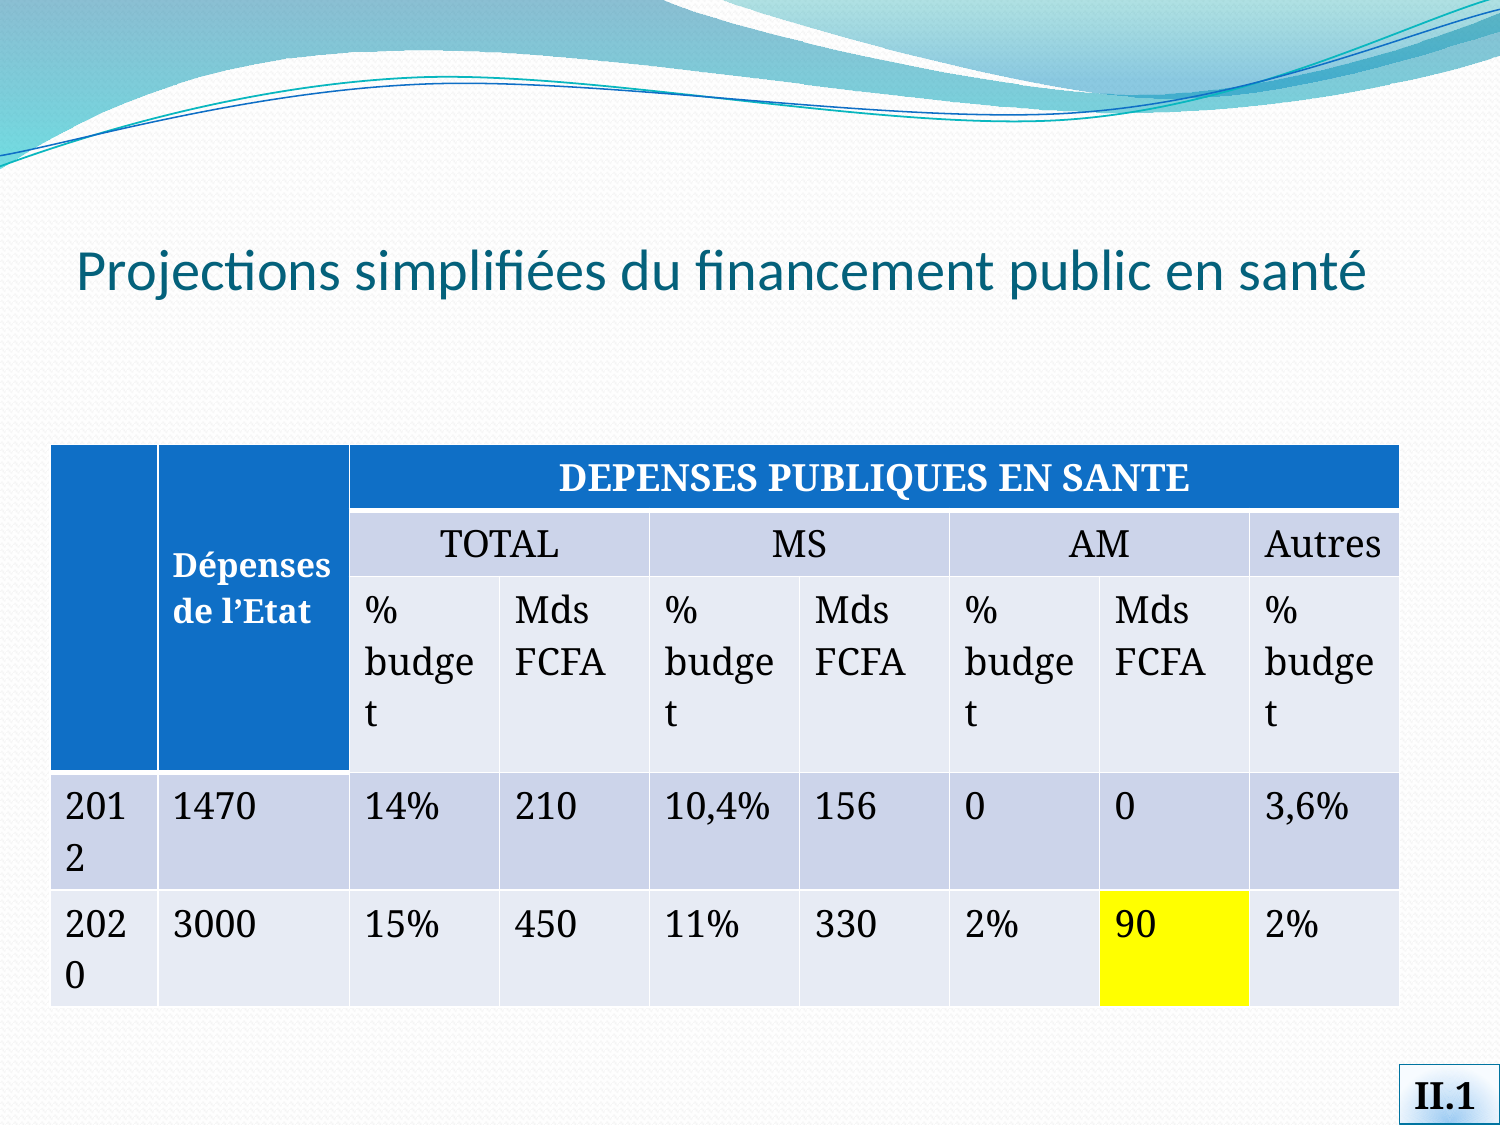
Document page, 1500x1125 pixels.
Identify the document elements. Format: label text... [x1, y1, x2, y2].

table_cell Autres [1250, 513, 1399, 576]
table_cell 10,4% [650, 773, 799, 889]
table_cell 0 [1100, 773, 1249, 889]
table_cell 0 [950, 773, 1099, 889]
table_header Dépenses de l’Etat [159, 445, 349, 770]
table_cell 330 [800, 891, 949, 1006]
table_header [51, 445, 157, 770]
text_box II.1 [1399, 1064, 1500, 1125]
table_cell 450 [500, 891, 649, 1006]
table_cell 210 [500, 773, 649, 889]
table_cell 2% [1250, 891, 1399, 1006]
table_cell 90 [1100, 891, 1249, 1006]
table_cell 2020 [51, 891, 157, 1006]
table_cell 11% [650, 891, 799, 1006]
table_cell TOTAL [350, 513, 649, 576]
table_cell 14% [350, 773, 499, 889]
table_cell 1470 [159, 775, 349, 889]
table_cell 156 [800, 773, 949, 889]
table_cell 3000 [159, 891, 349, 1006]
table_cell % budget [350, 577, 499, 772]
table_cell MS [650, 513, 949, 576]
table_cell AM [950, 513, 1249, 576]
table_cell 2012 [51, 775, 157, 889]
table_cell Mds FCFA [800, 577, 949, 772]
table_cell % budget [950, 577, 1099, 772]
title Projections simplifiées du financement public en santé [76, 160, 1425, 303]
table_cell 3,6% [1250, 773, 1399, 889]
table_cell 15% [350, 891, 499, 1006]
table_cell % budget [650, 577, 799, 772]
table_header DEPENSES PUBLIQUES EN SANTE [350, 445, 1399, 508]
table_cell Mds FCFA [1100, 577, 1249, 772]
table_cell % budget [1250, 577, 1399, 772]
table_cell Mds FCFA [500, 577, 649, 772]
table_cell 2% [950, 891, 1099, 1006]
